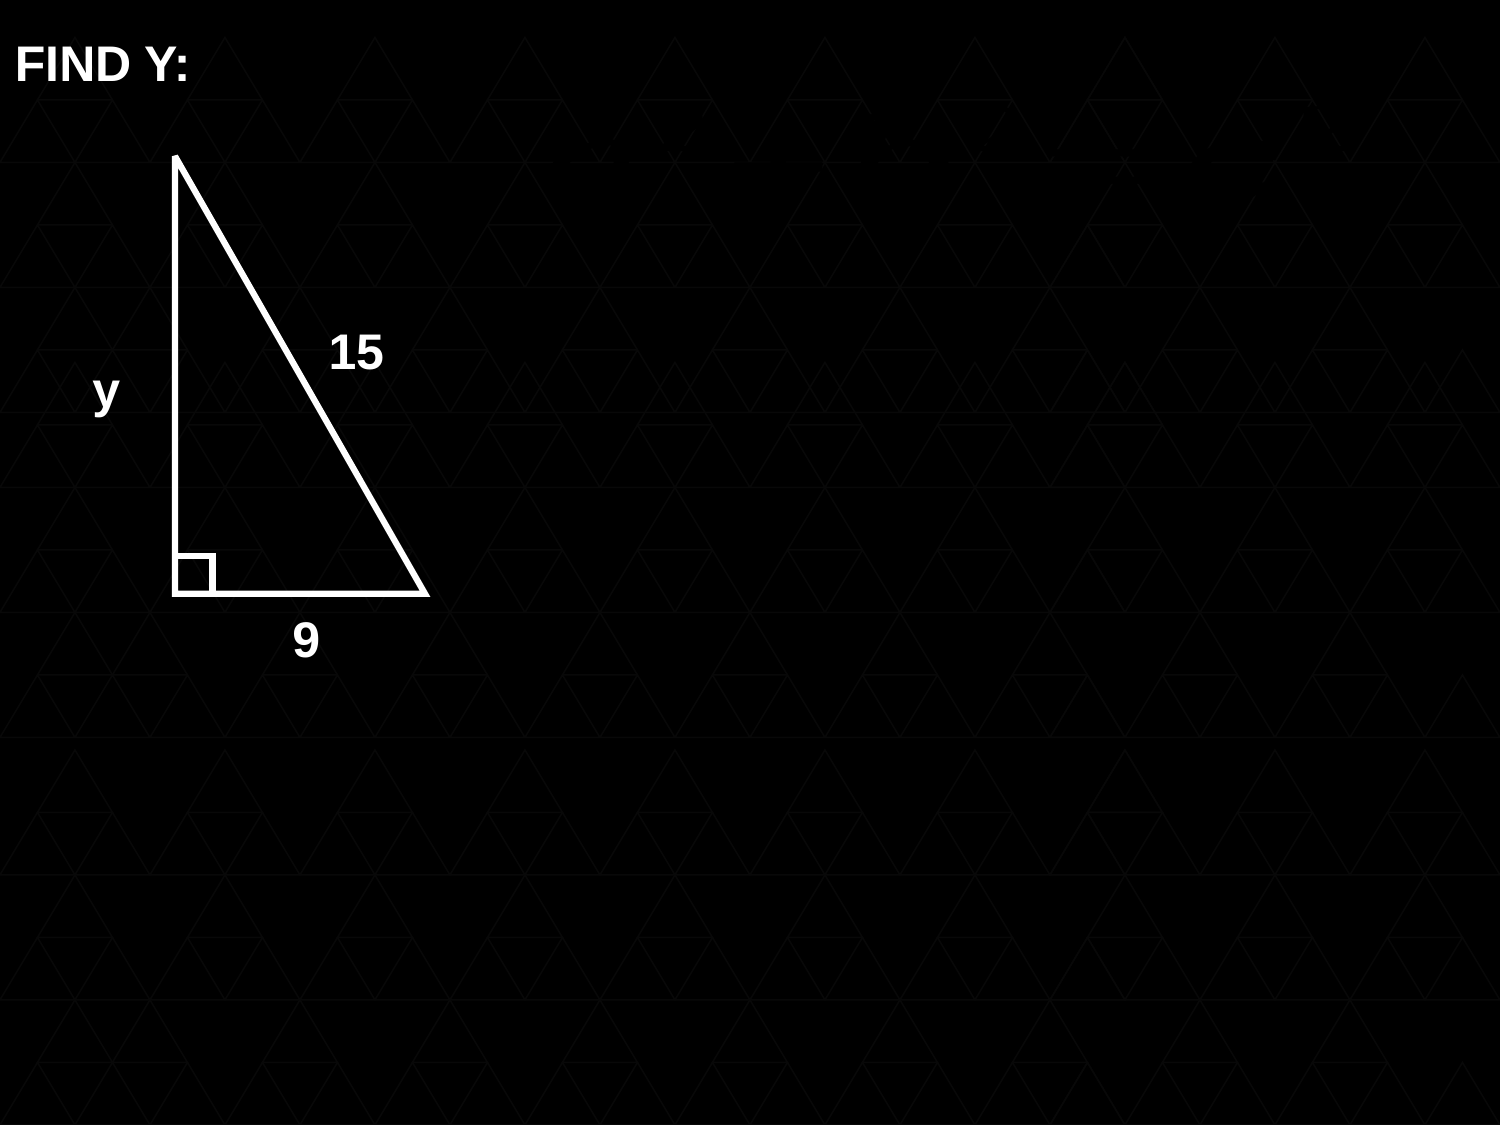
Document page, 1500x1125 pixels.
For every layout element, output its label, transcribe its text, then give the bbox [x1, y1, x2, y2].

text_box FIND Y: [0, 5, 1500, 119]
text_box 9 [249, 602, 363, 682]
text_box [174, 155, 426, 594]
text_box y [50, 343, 163, 432]
